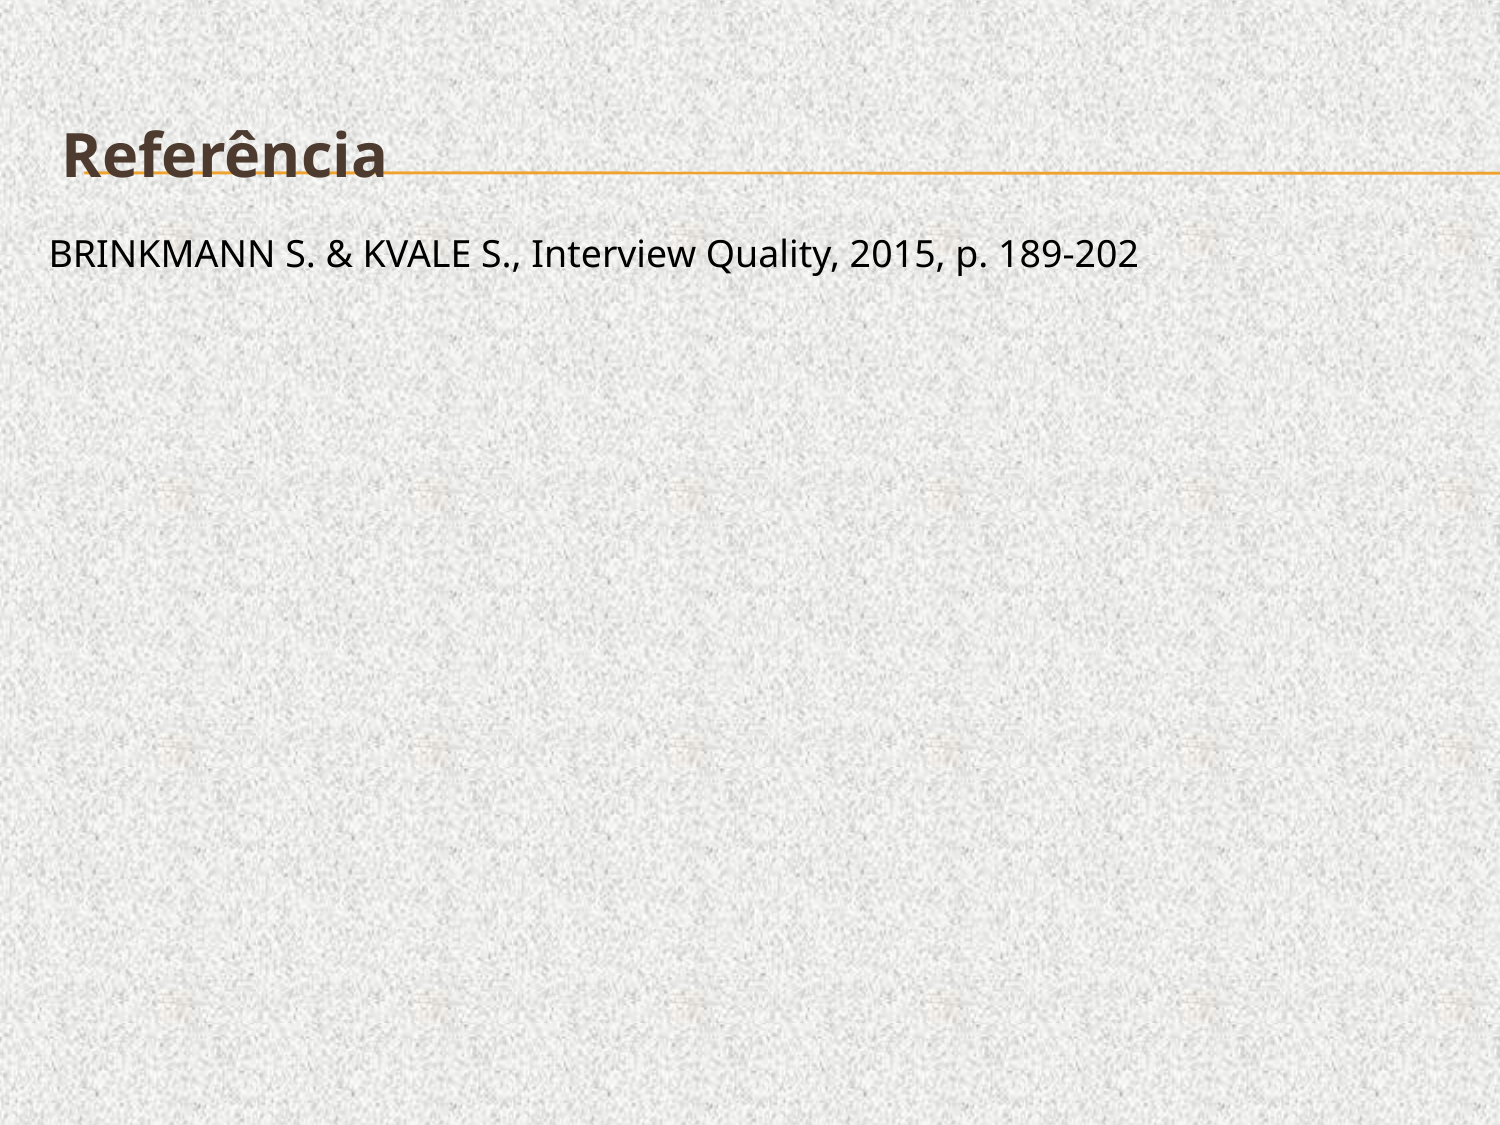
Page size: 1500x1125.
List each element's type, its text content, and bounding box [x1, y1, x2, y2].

text_box [35, 796, 1461, 988]
text_box BRINKMANN S. & KVALE S., Interview Quality, 2015, p. 189-202 [33, 222, 1155, 283]
picture [0, 0, 1500, 1125]
text_box Referência [46, 23, 1472, 200]
